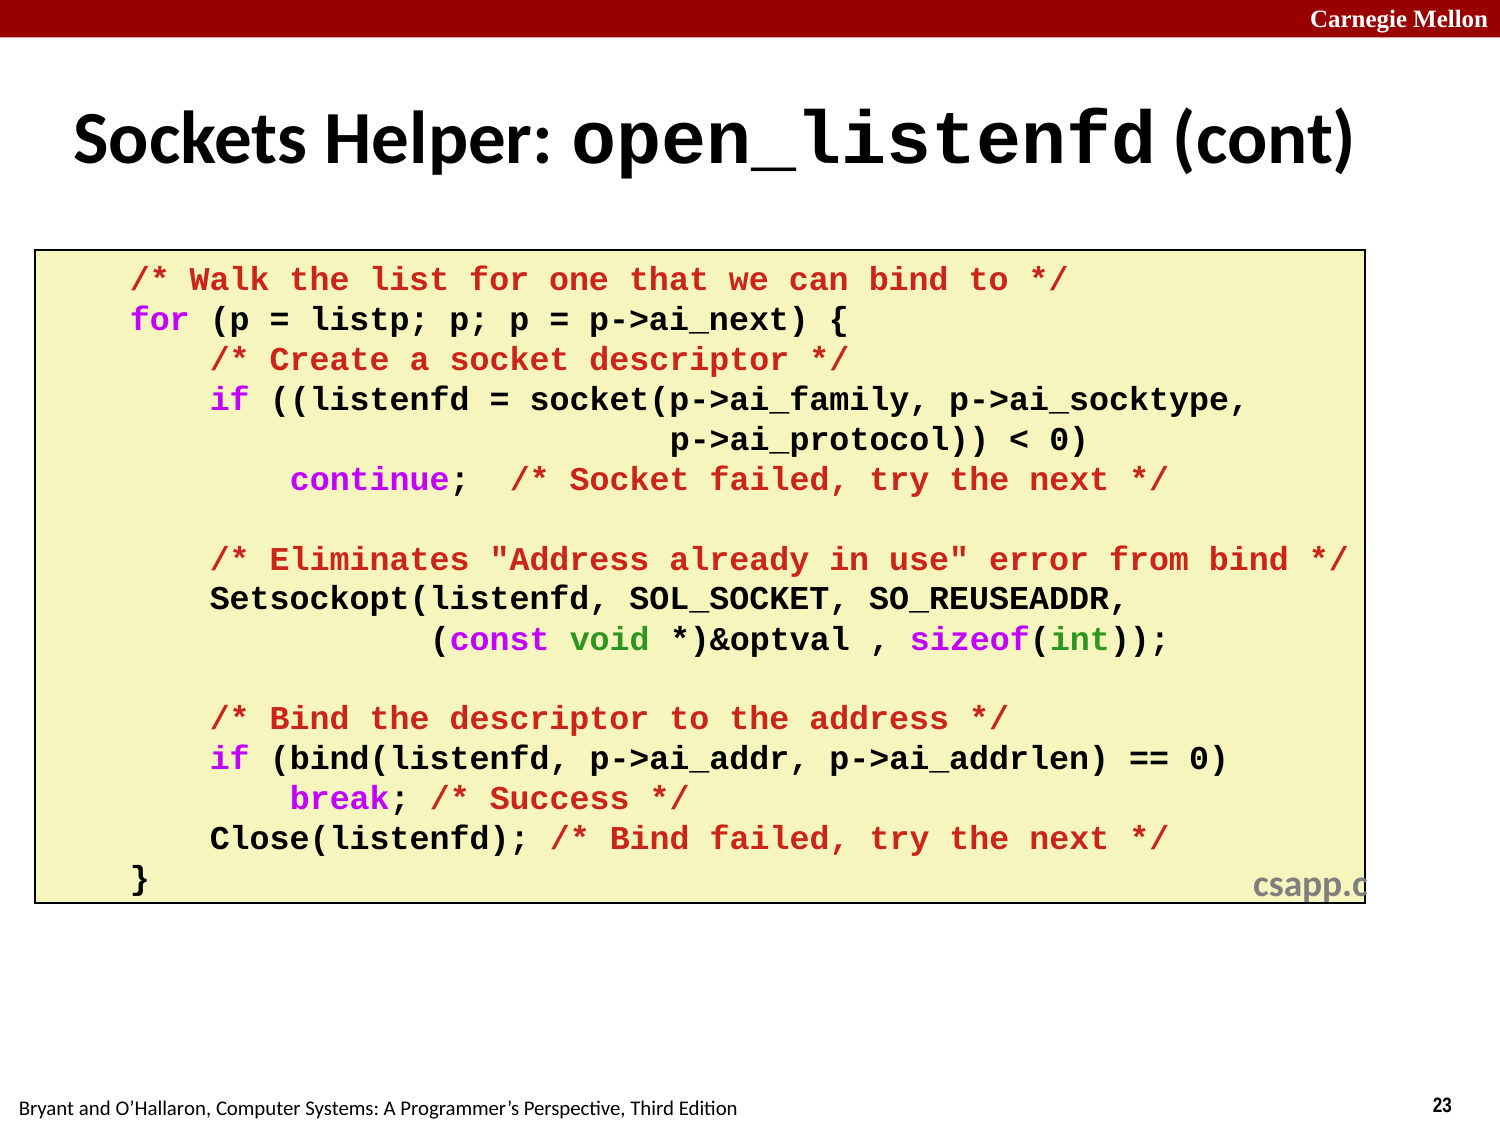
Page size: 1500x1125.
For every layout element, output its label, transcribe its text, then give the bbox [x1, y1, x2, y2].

text_box csapp.c [1238, 851, 1384, 912]
title Sockets Helper: open_listenfd (cont) [58, 71, 1401, 197]
text_box /* Walk the list for one that we can bind to */ for (p = listp; p; p = p->ai_next) { /* Create a socket descriptor */ if ((listenfd = socket(p->ai_family, p->ai_socktype, p->ai_protocol)) < 0) continue; /* Socket failed, try the next */ /* Eliminates "Address already in use" error from bind */ Setsockopt(listenfd, SOL_SOCKET, SO_REUSEADDR, (const void *)&optval , sizeof(int)); /* Bind the descriptor to the address */ if (bind(listenfd, p->ai_addr, p->ai_addrlen) == 0) break; /* Success */ Close(listenfd); /* Bind failed, try the next */ } [35, 249, 1365, 904]
